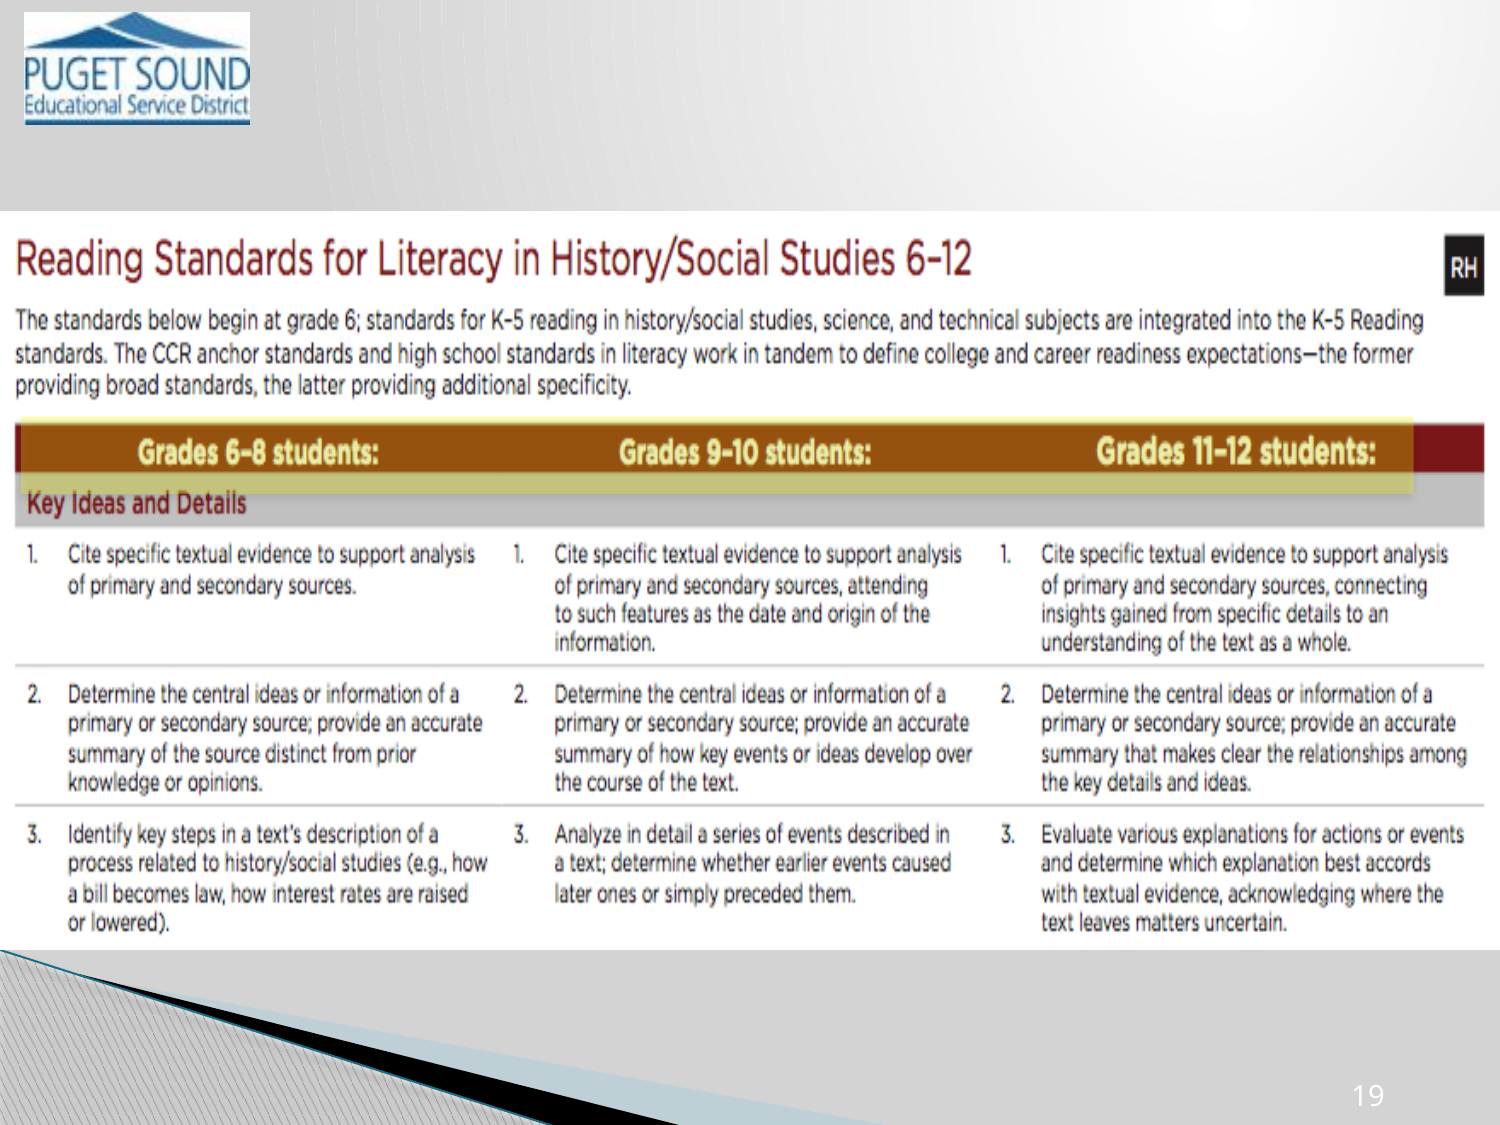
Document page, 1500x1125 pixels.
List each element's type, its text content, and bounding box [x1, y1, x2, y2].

picture [0, 210, 1500, 951]
picture [24, 12, 250, 125]
slide_number 19 [1050, 1069, 1400, 1110]
